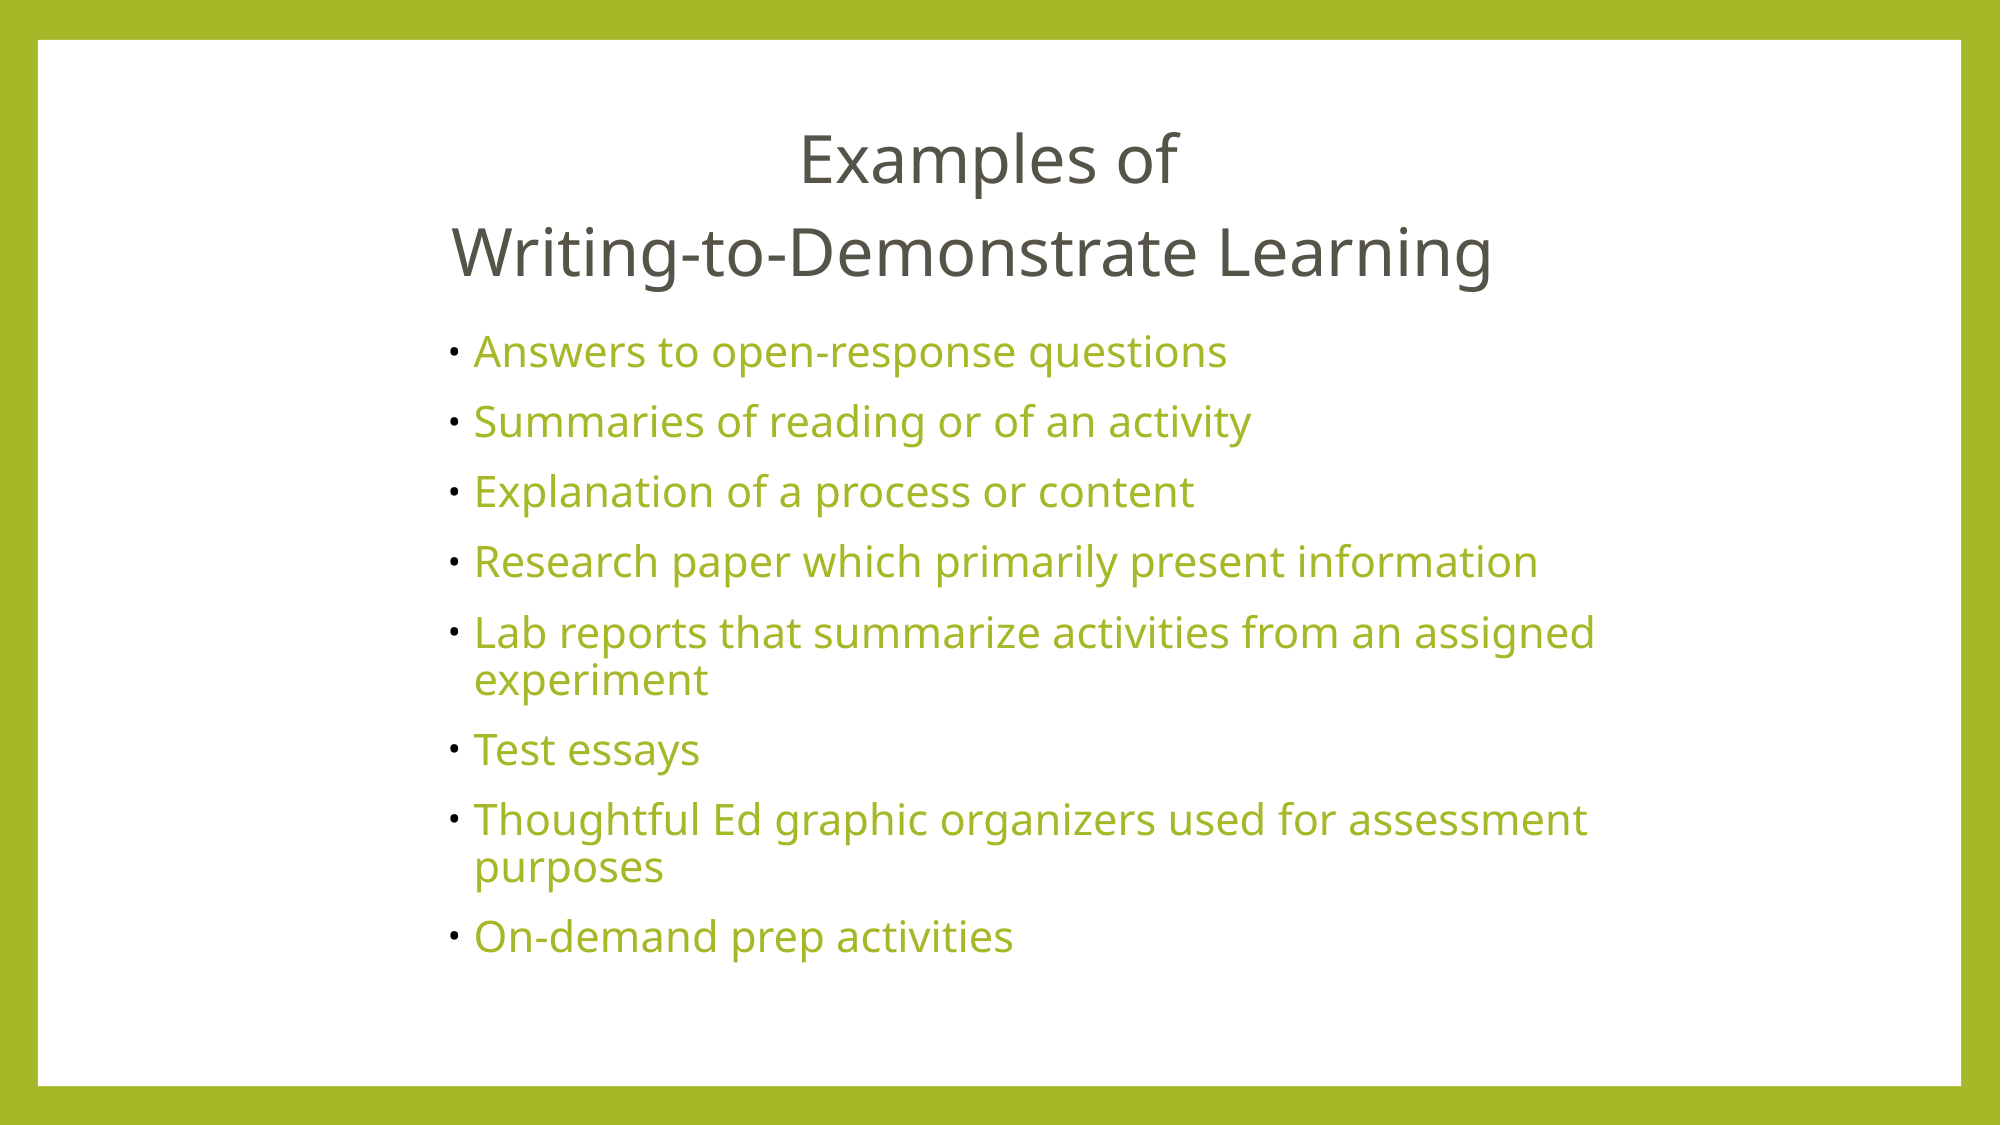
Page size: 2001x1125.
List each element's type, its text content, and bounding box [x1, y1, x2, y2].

title Examples of Writing-to-Demonstrate Learning [187, 99, 1808, 323]
list Answers to open-response questions Summaries of reading or of an activity Explanation of a process or content Research paper which primarily present information Lab reports that summarize activities from an assigned experiment Test essays Thoughtful Ed graphic organizers used for assessment purposes On-demand prep activities [426, 322, 1702, 973]
